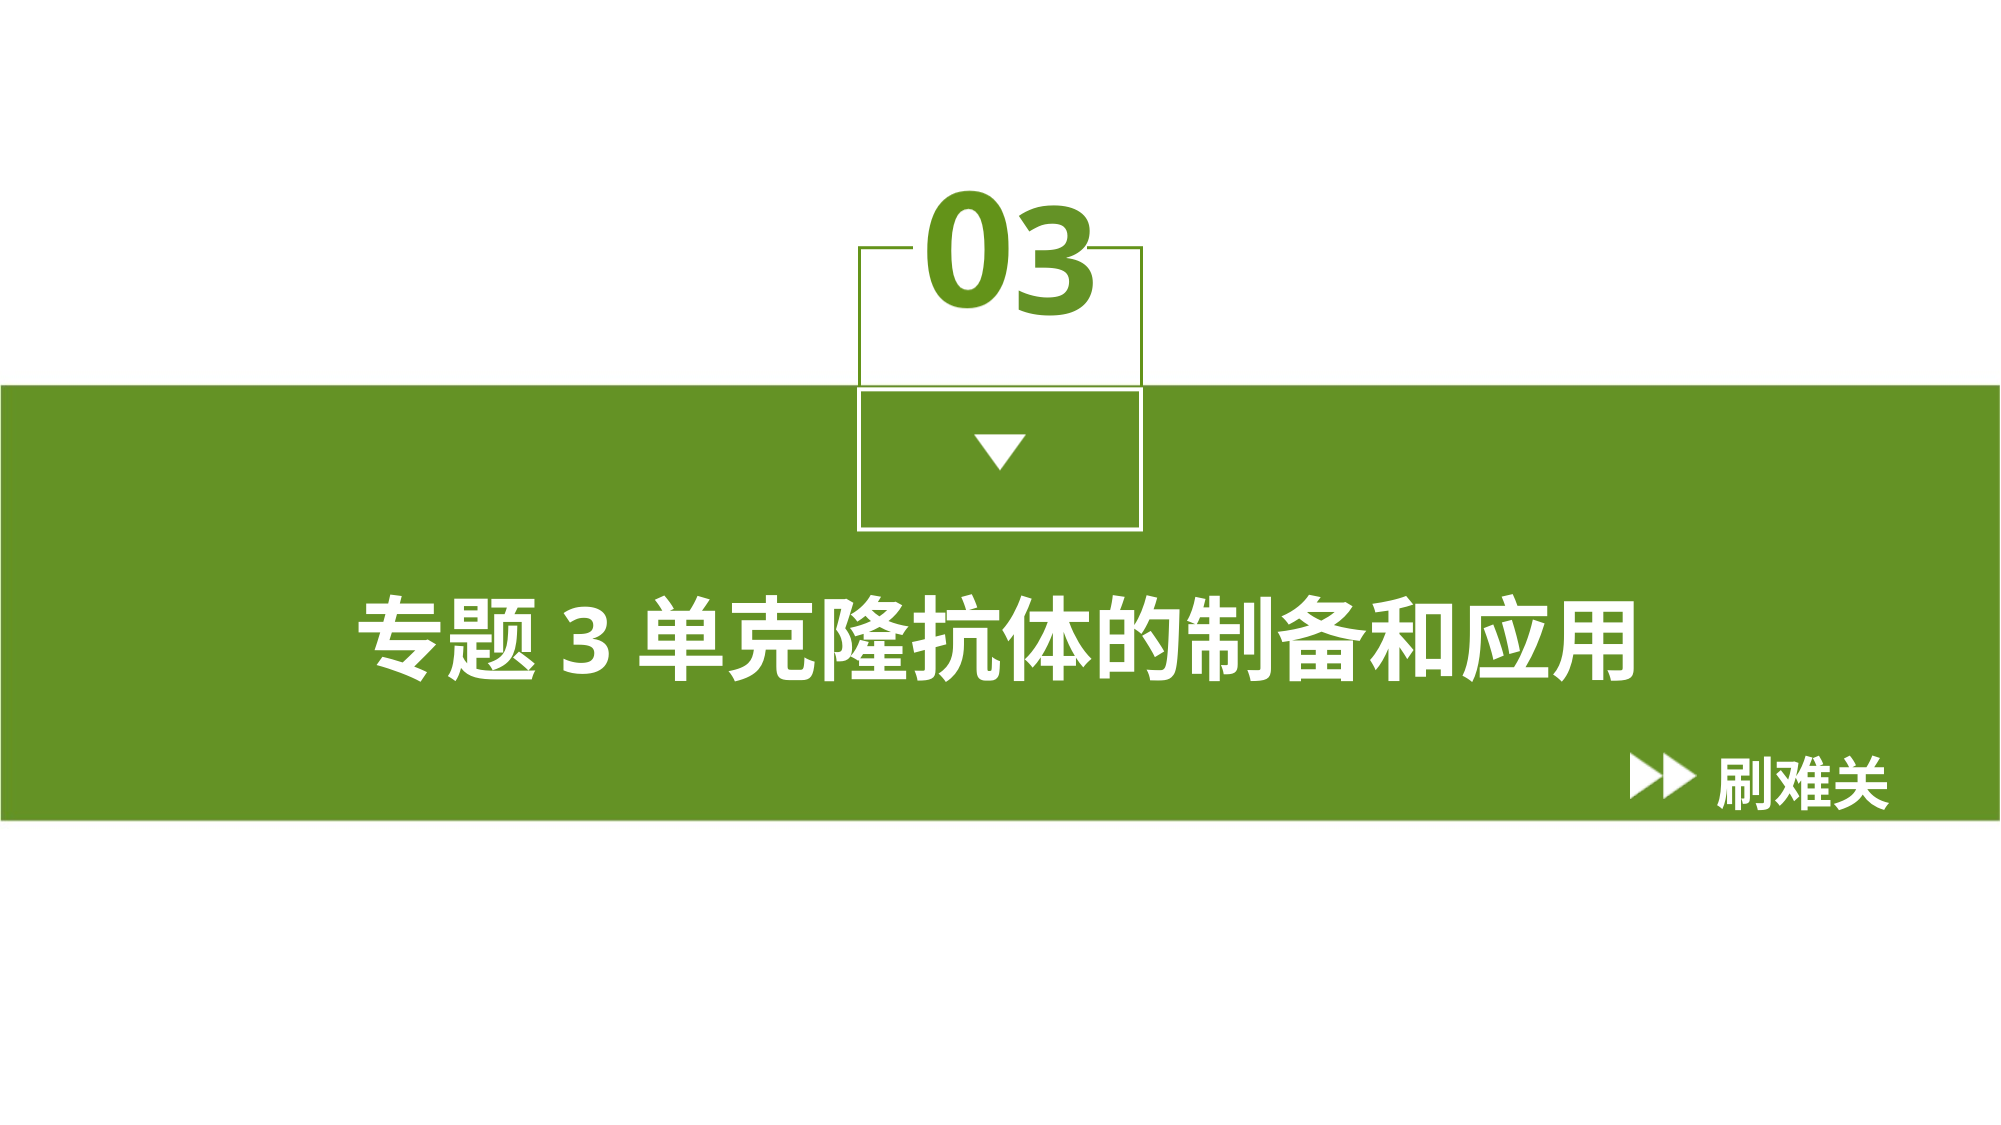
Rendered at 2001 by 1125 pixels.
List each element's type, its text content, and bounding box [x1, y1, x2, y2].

picture [0, 699, 2000, 1125]
text_box 刷难关 [1715, 718, 1997, 812]
text_box 3 [1013, 156, 1173, 353]
picture [0, 0, 2000, 572]
text_box 专题3单克隆抗体的制备和应用 [0, 572, 2000, 699]
